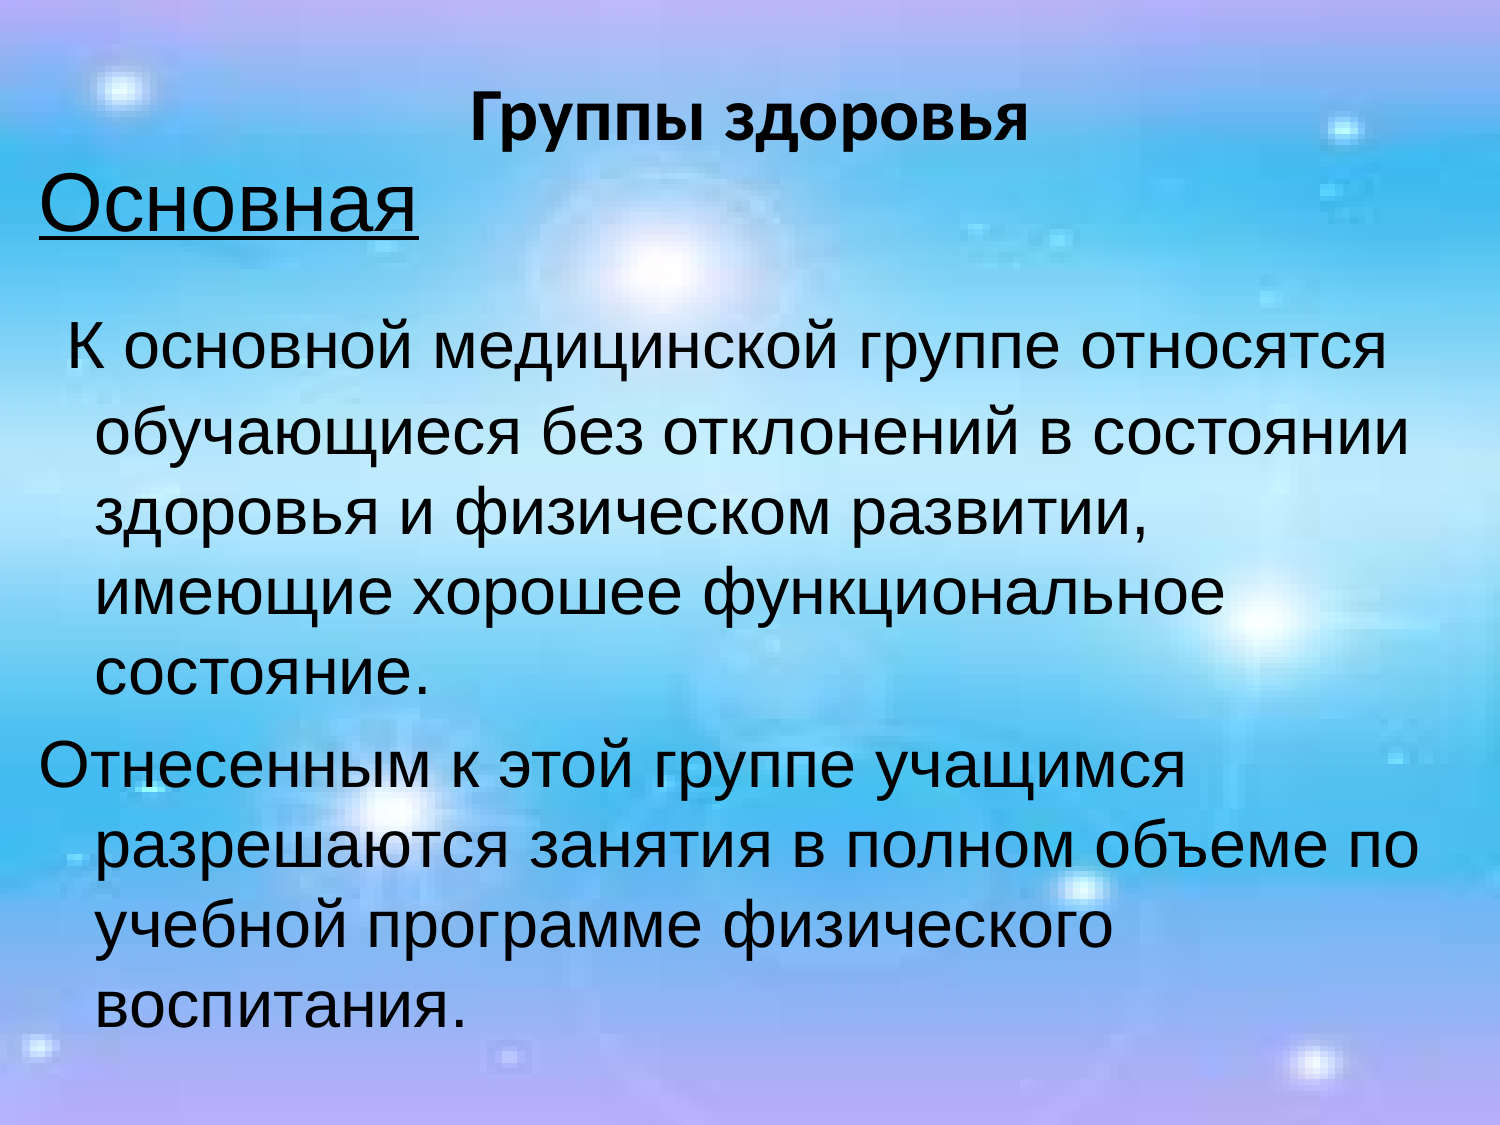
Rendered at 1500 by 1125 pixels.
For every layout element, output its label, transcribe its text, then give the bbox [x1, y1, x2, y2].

picture [0, 0, 1500, 1125]
list Основная К основной медицинской группе относятся обучающиеся без отклонений в состоянии здоровья и физическом развитии, имеющие хорошее функциональное состояние. Отнесенным к этой группе учащимся разрешаются занятия в полном объеме по учебной программе физического воспитания. [23, 140, 1466, 1006]
title Группы здоровья [93, 44, 1426, 140]
